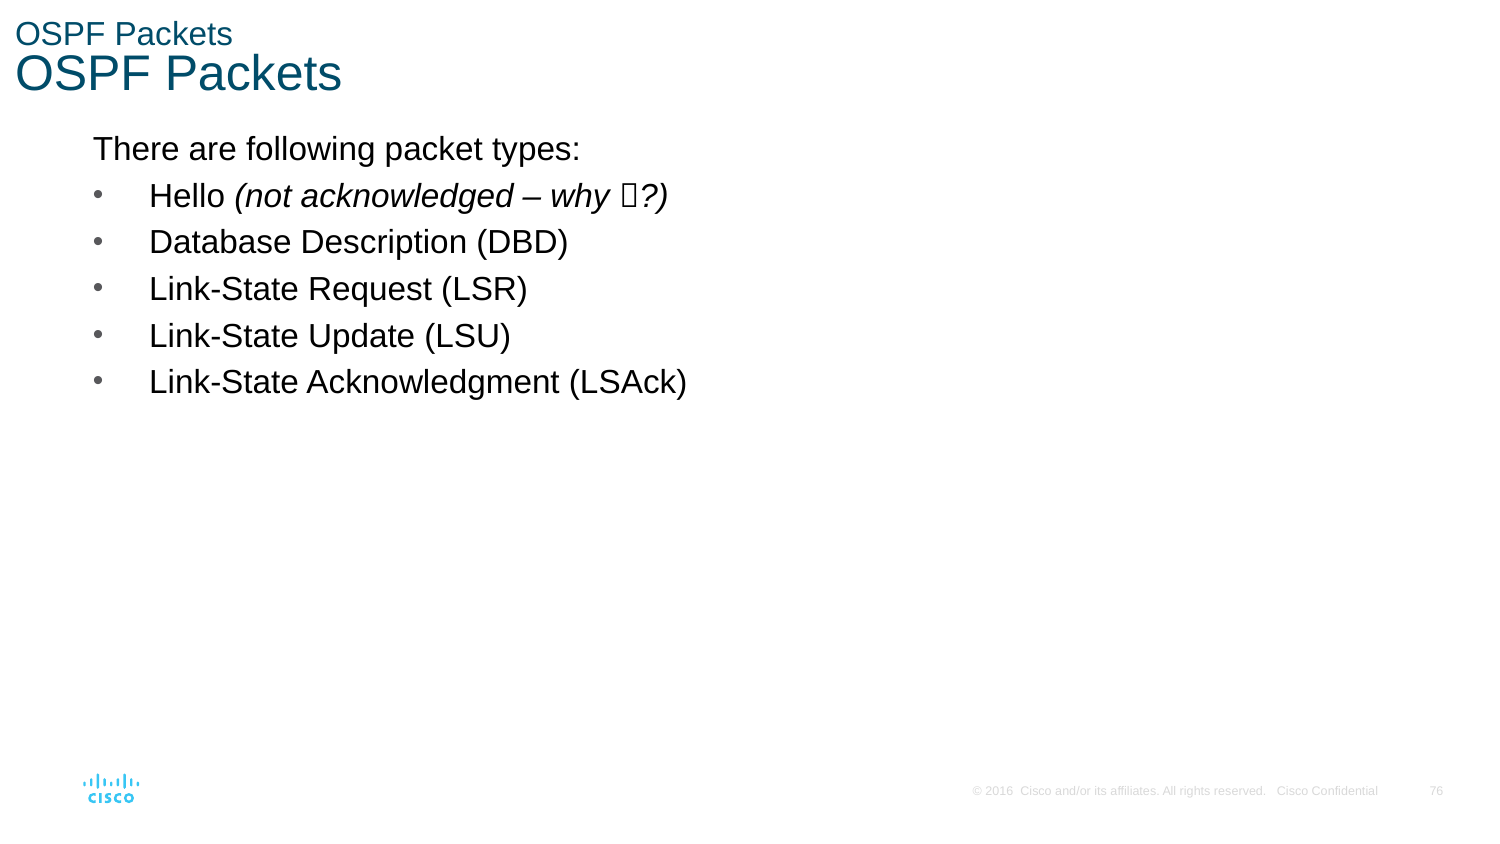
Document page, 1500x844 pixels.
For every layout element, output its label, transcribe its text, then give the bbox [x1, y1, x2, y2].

title OSPF Packets OSPF Packets [0, 0, 1369, 121]
list There are following packet types: Hello (not acknowledged – why ?) Database Description (DBD) Link-State Request (LSR) Link-State Update (LSU) Link-State Acknowledgment (LSAck) [77, 120, 1437, 726]
